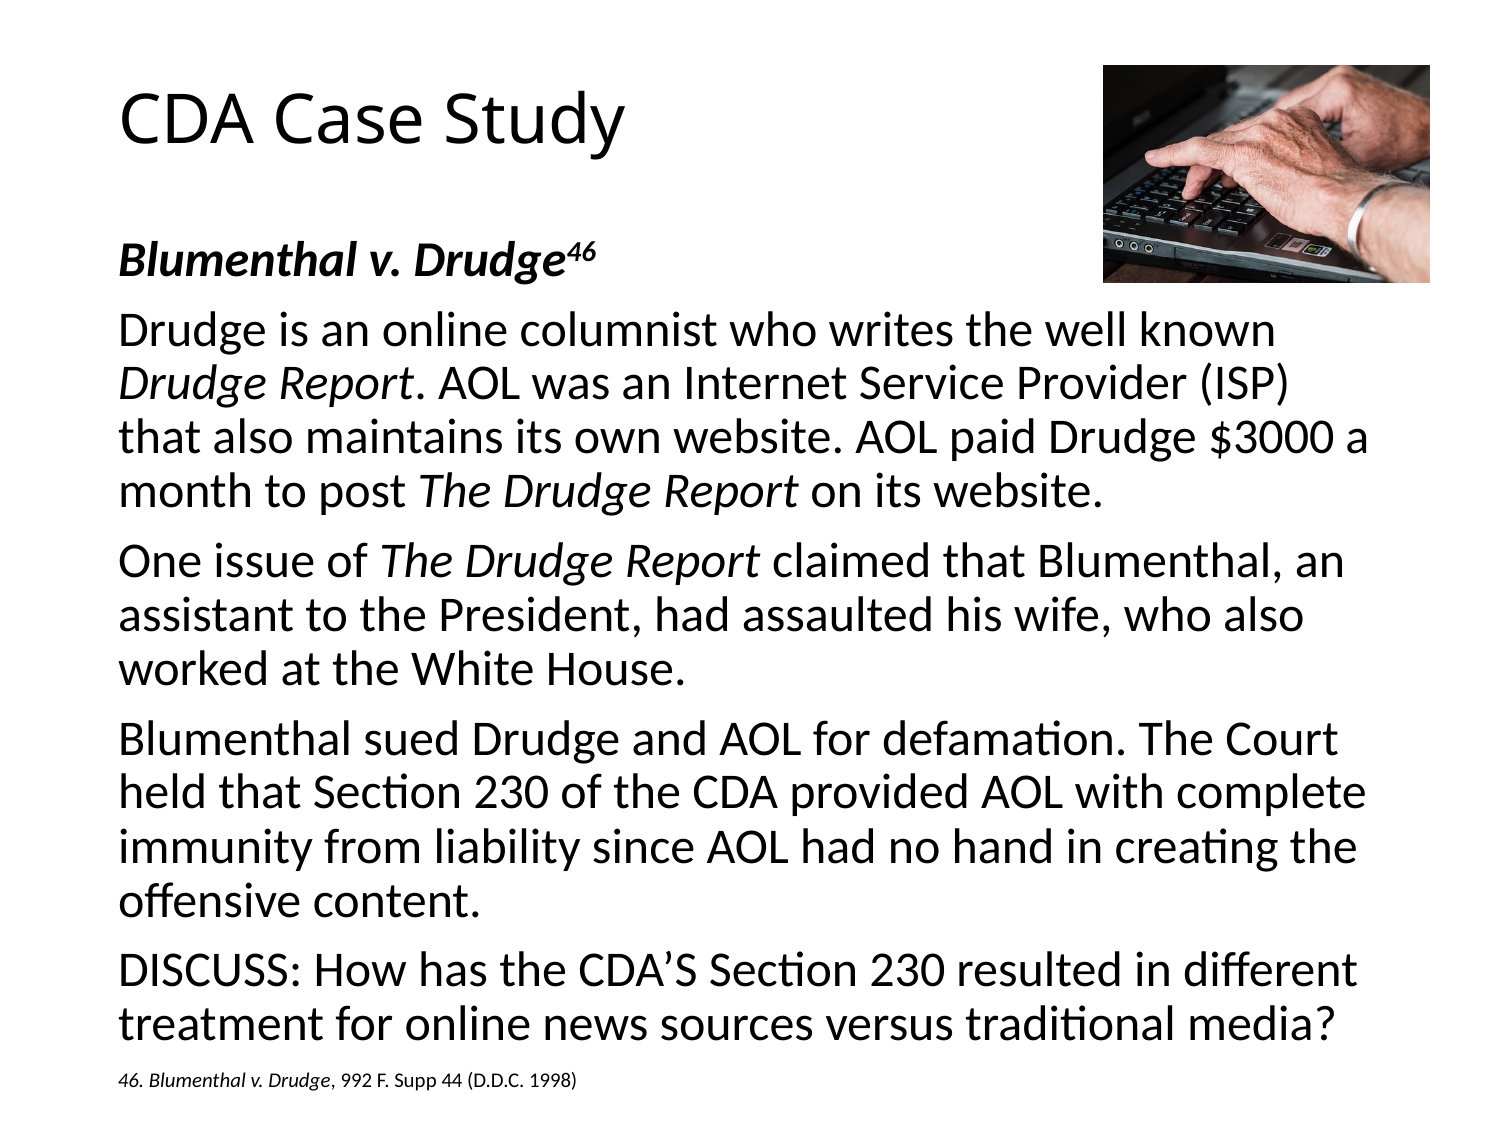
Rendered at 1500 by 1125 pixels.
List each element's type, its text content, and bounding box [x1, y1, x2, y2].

text_box 46. Blumenthal v. Drudge, 992 F. Supp 44 (D.D.C. 1998) [103, 1059, 1430, 1100]
picture [1103, 65, 1430, 283]
list Blumenthal v. Drudge46 Drudge is an online columnist who writes the well known Drudge Report. AOL was an Internet Service Provider (ISP) that also maintains its own website. AOL paid Drudge $3000 a month to post The Drudge Report on its website. One issue of The Drudge Report claimed that Blumenthal, an assistant to the President, had assaulted his wife, who also worked at the White House. Blumenthal sued Drudge and AOL for defamation. The Court held that Section 230 of the CDA provided AOL with complete immunity from liability since AOL had no hand in creating the offensive content. DISCUSS: How has the CDA’S Section 230 resulted in different treatment for online news sources versus traditional media? [102, 225, 1398, 940]
title CDA Case Study [102, 12, 1398, 225]
